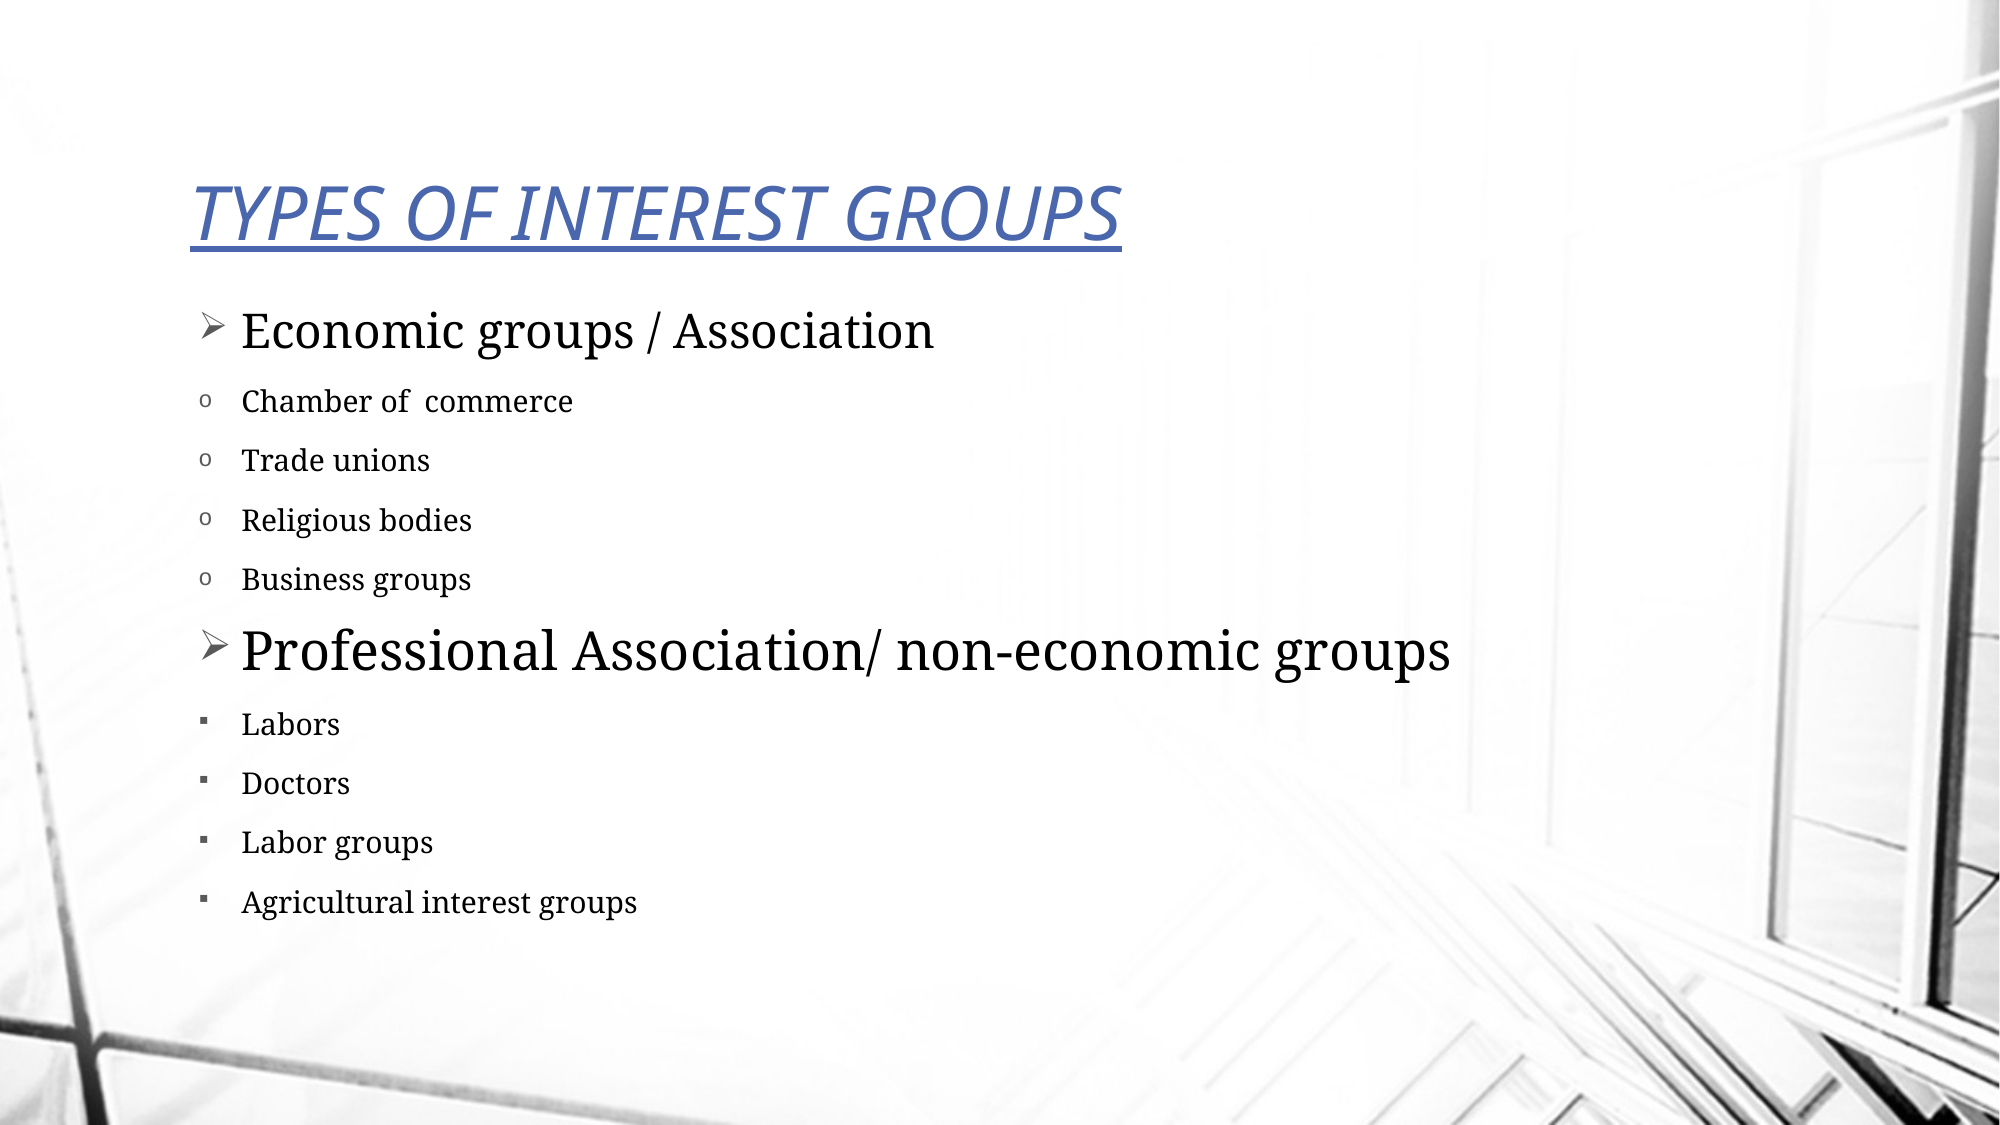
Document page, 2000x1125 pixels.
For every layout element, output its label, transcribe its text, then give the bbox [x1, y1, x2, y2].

list Economic groups / Association Chamber of commerce Trade unions Religious bodies Business groups Professional Association/ non-economic groups Labors Doctors Labor groups Agricultural interest groups [174, 299, 1600, 988]
picture [0, 0, 2000, 1125]
title TYPES OF INTEREST GROUPS [174, 87, 1600, 263]
